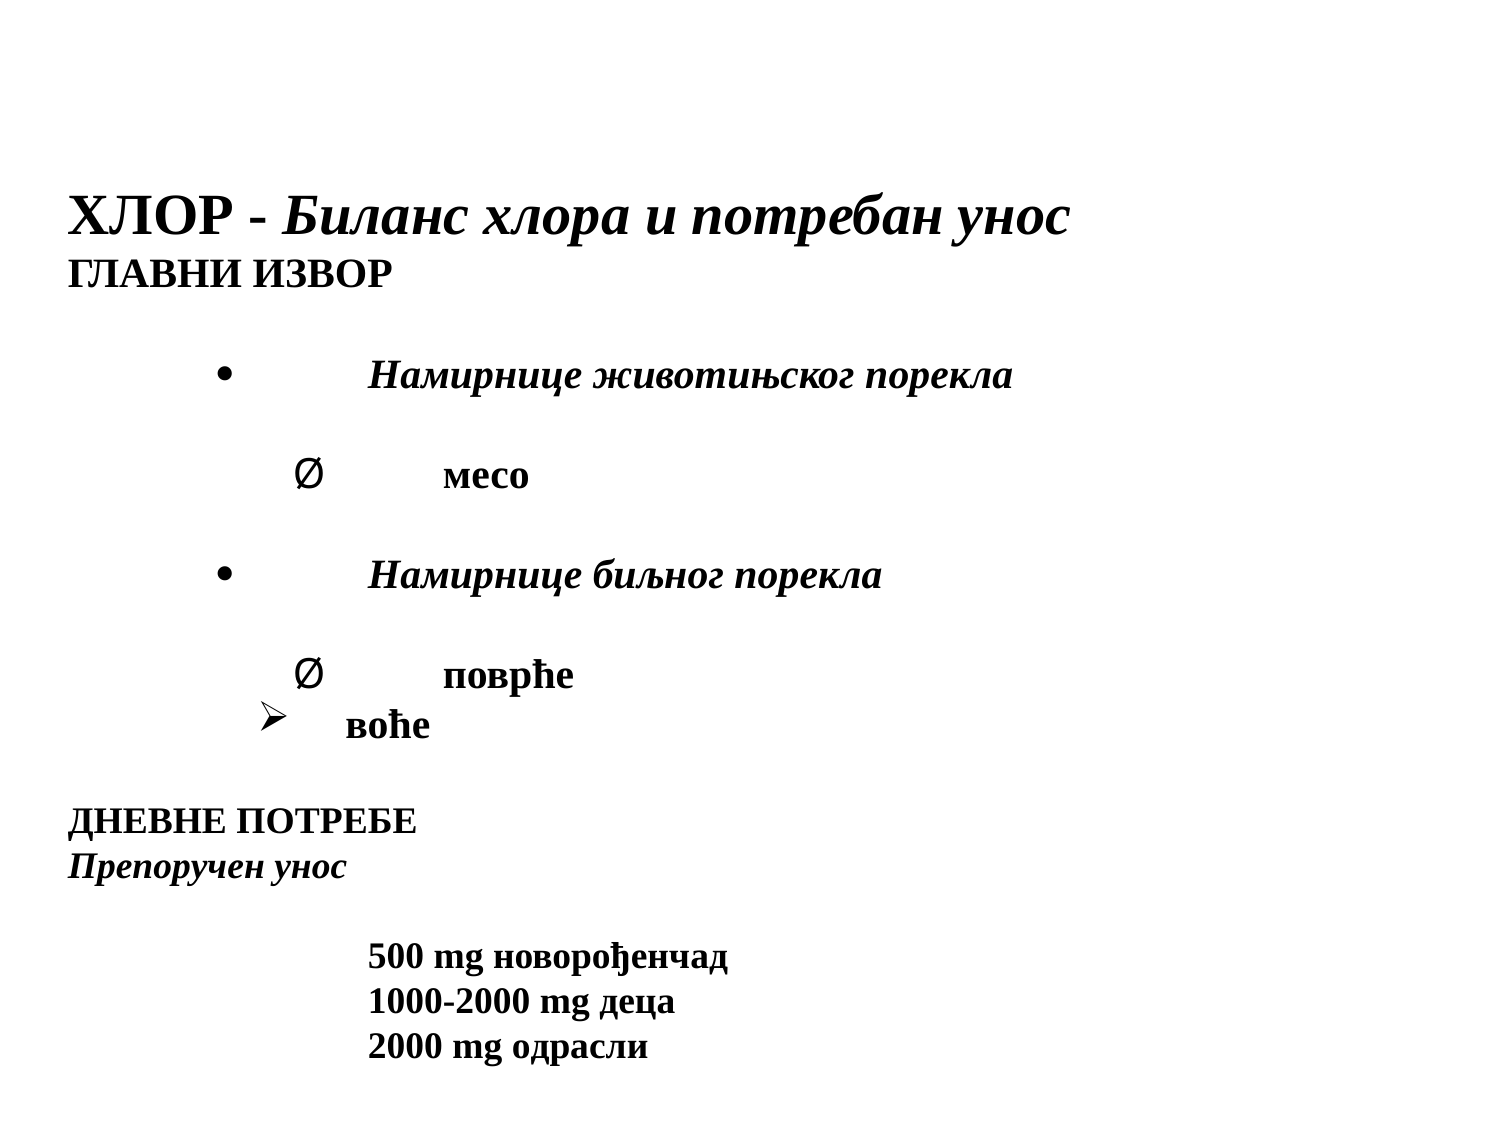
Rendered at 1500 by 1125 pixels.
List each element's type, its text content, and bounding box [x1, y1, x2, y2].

text_box ХЛОР - Биланс хлора и потребан унос ГЛАВНИ ИЗВОР · Намирнице животињског порекла Ø месо · Намирнице биљног порекла Ø поврће воће ДНЕВНЕ ПОТРЕБЕ Препоручен унос 500 mg новорођенчад 1000-2000 mg деца 2000 mg одрасли [53, 168, 1427, 1074]
